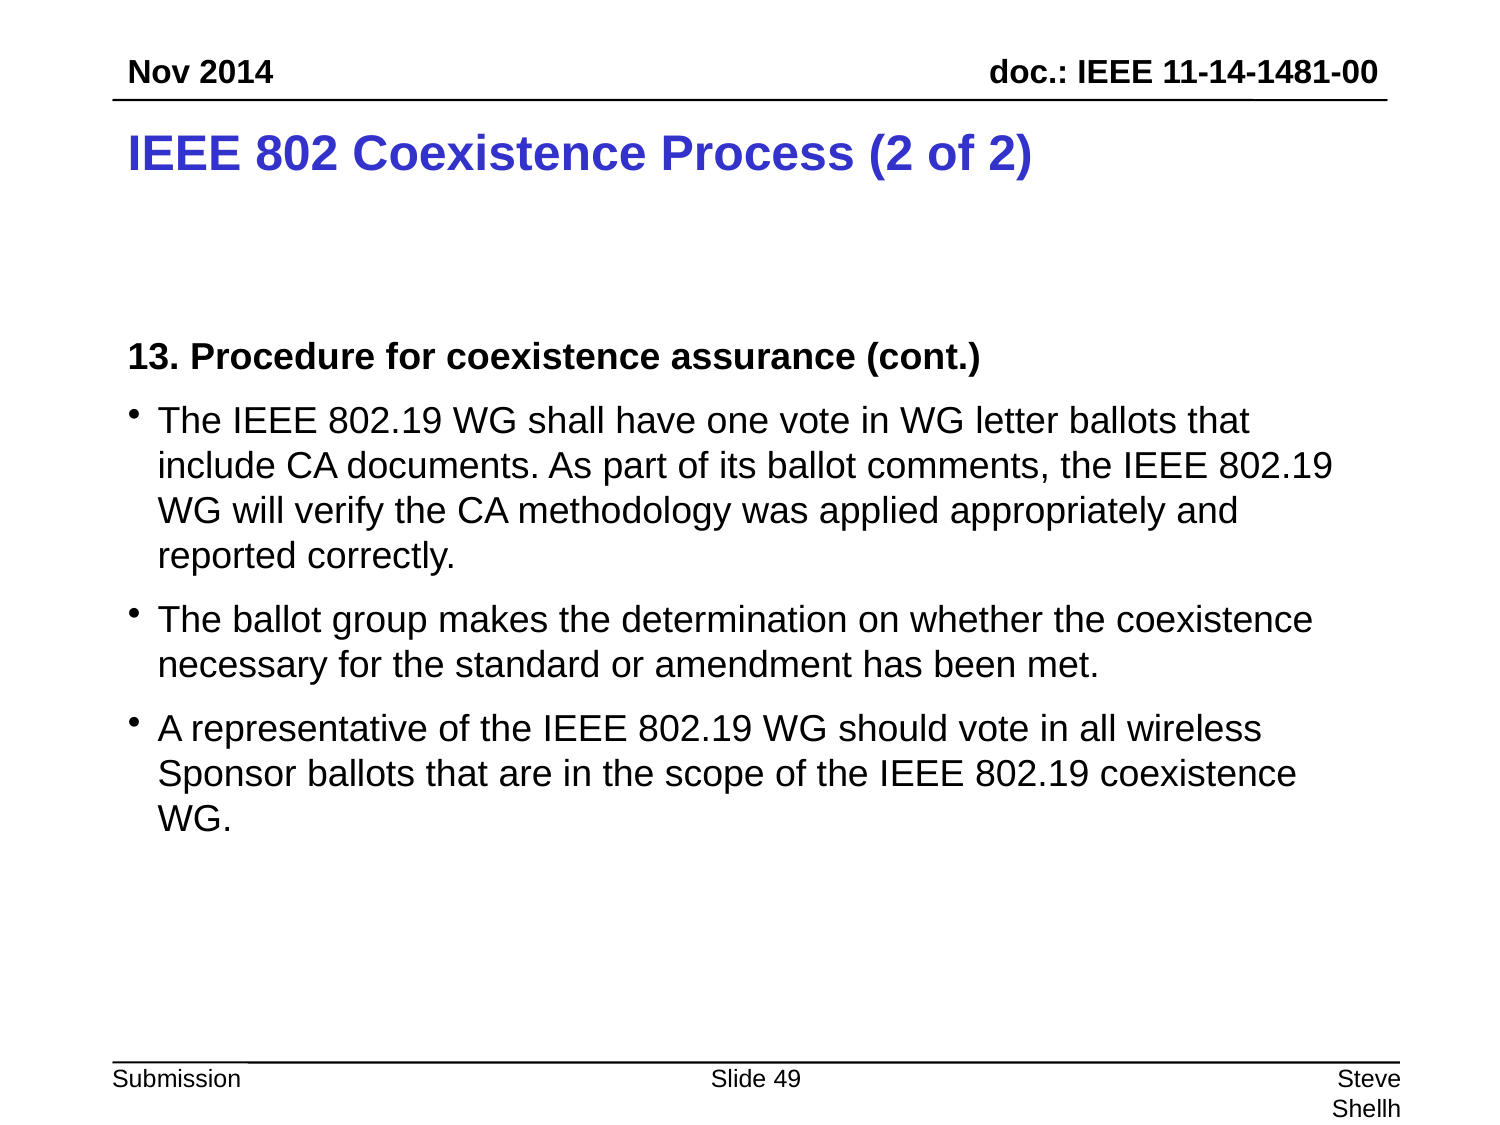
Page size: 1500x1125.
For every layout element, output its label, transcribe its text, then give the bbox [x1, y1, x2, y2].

slide_number Slide 49 [709, 1061, 803, 1093]
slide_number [112, 40, 463, 101]
footer Steve Shellhammer, Qualcomm [1320, 1061, 1402, 1093]
list 13. Procedure for coexistence assurance (cont.) The IEEE 802.19 WG shall have one vote in WG letter ballots that include CA documents. As part of its ballot comments, the IEEE 802.19 WG will verify the CA methodology was applied appropriately and reported correctly. The ballot group makes the determination on whether the coexistence necessary for the standard or amendment has been met. A representative of the IEEE 802.19 WG should vote in all wireless Sponsor ballots that are in the scope of the IEEE 802.19 coexistence WG. [112, 324, 1388, 1000]
title IEEE 802 Coexistence Process (2 of 2) [112, 112, 1388, 288]
